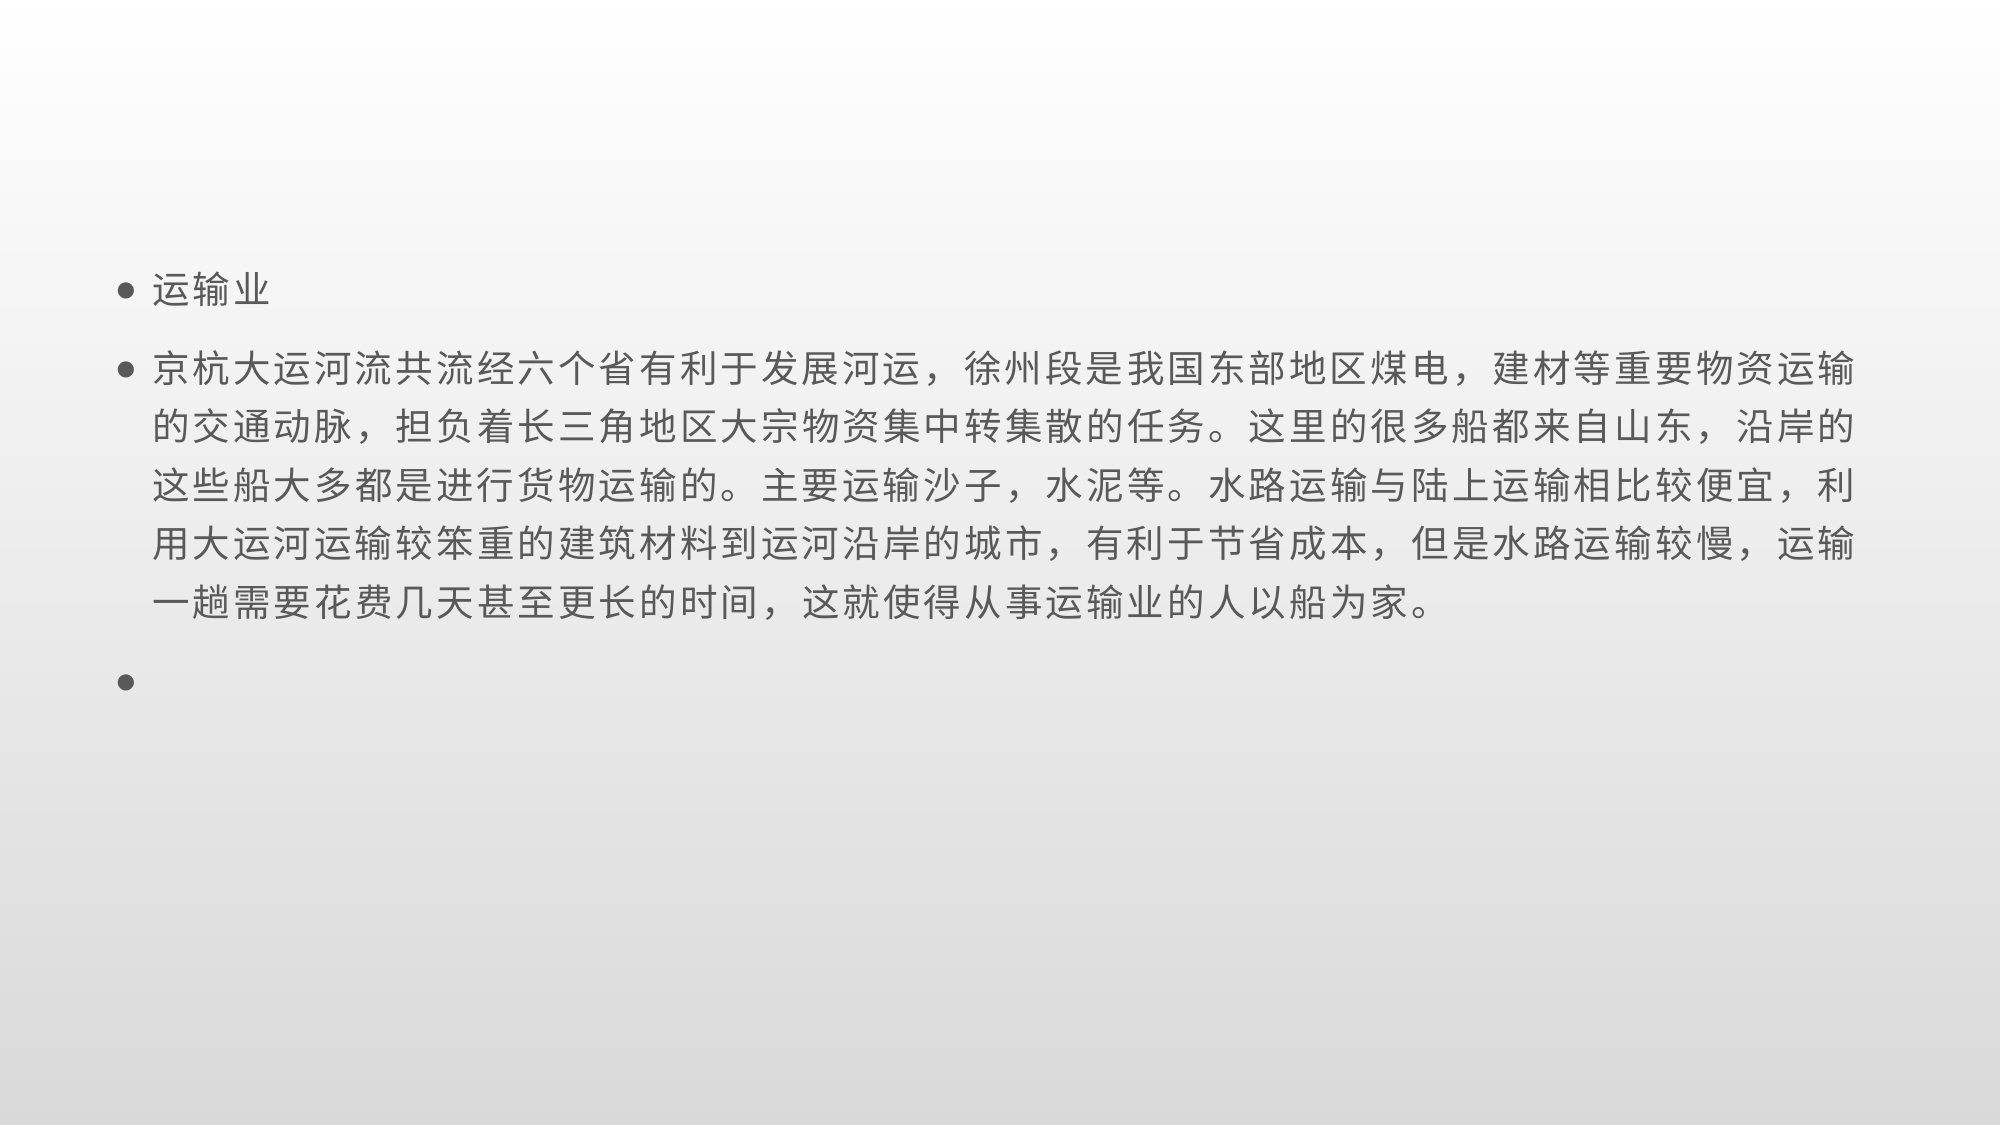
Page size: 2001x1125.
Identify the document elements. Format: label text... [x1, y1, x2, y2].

list 运输业 京杭大运河流共流经六个省有利于发展河运，徐州段是我国东部地区煤电，建材等重要物资运输的交通动脉，担负着长三角地区大宗物资集中转集散的任务。这里的很多船都来自山东，沿岸的这些船大多都是进行货物运输的。主要运输沙子，水泥等。水路运输与陆上运输相比较便宜，利用大运河运输较笨重的建筑材料到运河沿岸的城市，有利于节省成本，但是水路运输较慢，运输一趟需要花费几天甚至更长的时间，这就使得从事运输业的人以船为家。 [99, 244, 1900, 1026]
